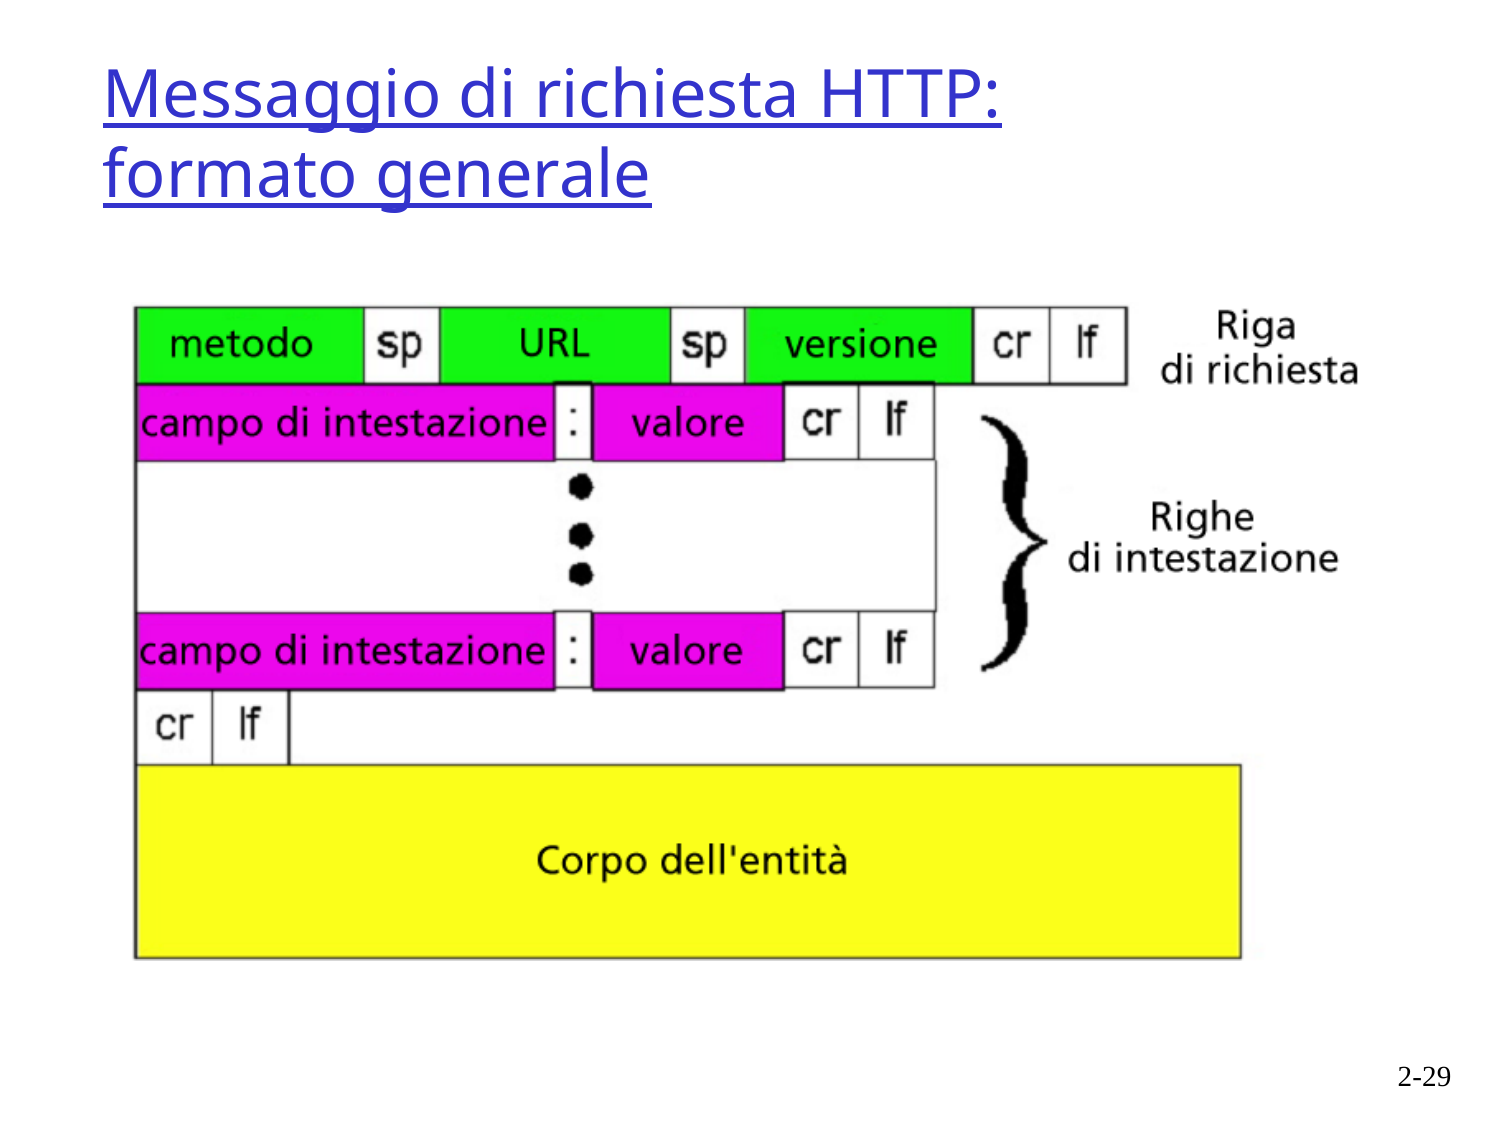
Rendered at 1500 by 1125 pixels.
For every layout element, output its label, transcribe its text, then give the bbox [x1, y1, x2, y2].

picture [131, 302, 1369, 961]
slide_number 2-29 [1362, 1049, 1467, 1125]
title Messaggio di richiesta HTTP: formato generale [87, 37, 1363, 226]
